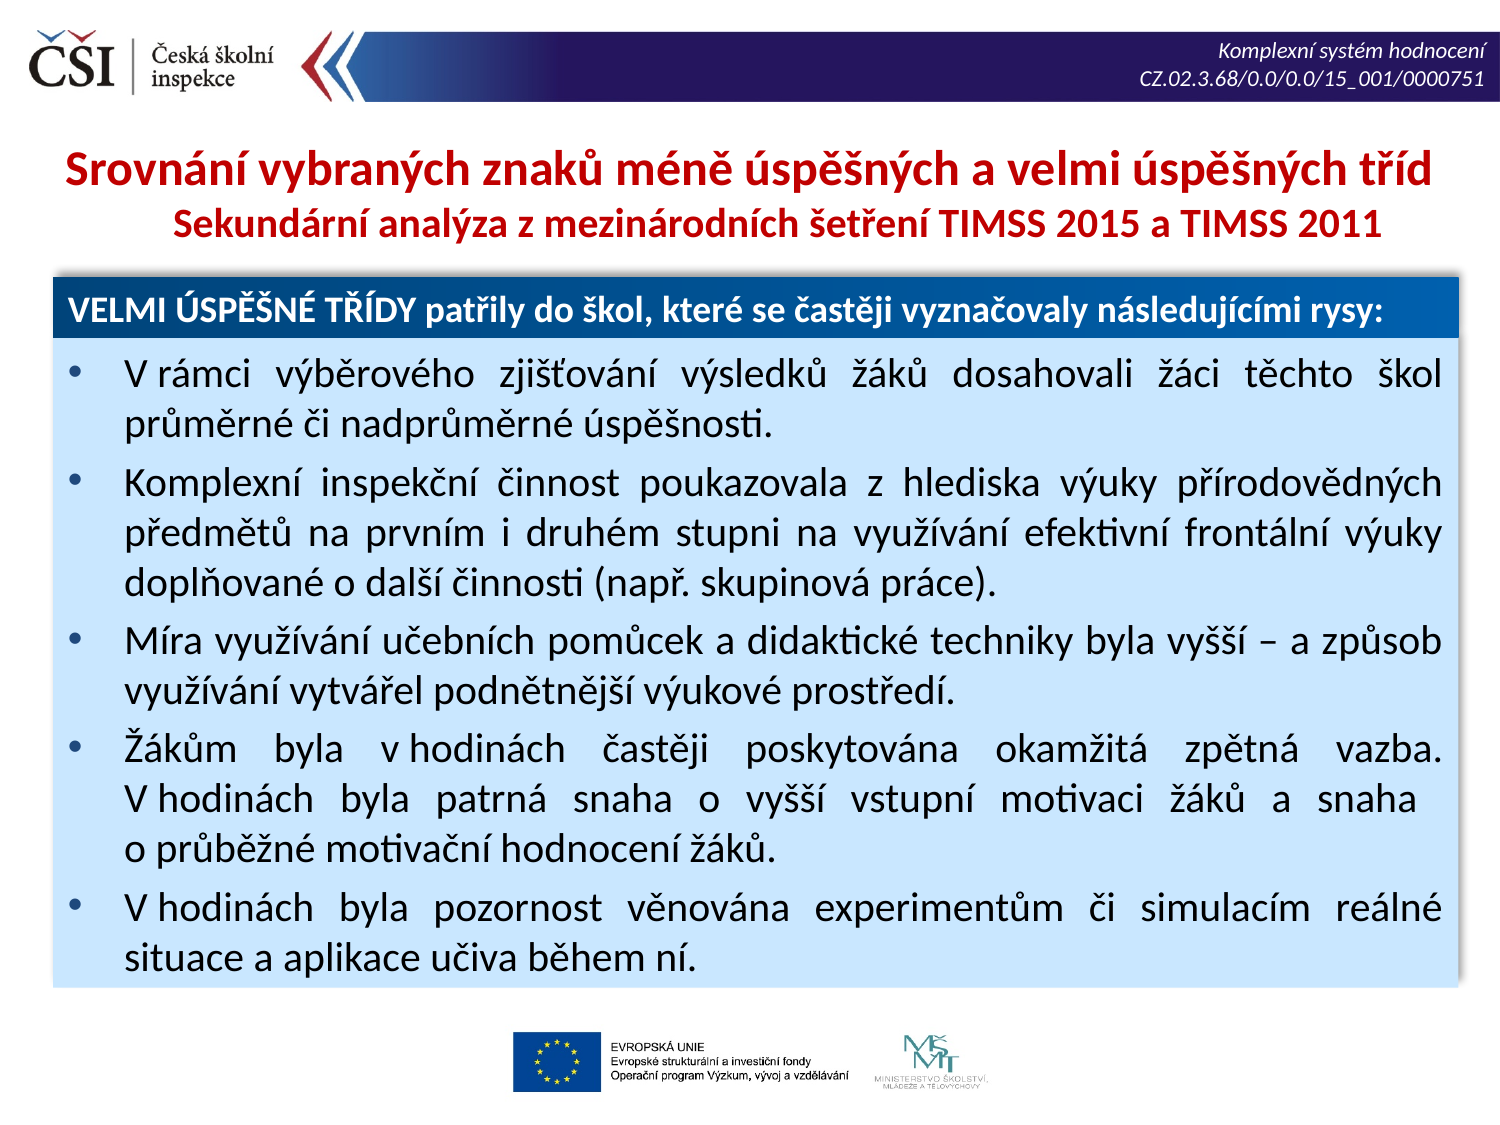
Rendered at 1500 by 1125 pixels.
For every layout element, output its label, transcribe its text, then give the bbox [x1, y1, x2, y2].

list Srovnání vybraných znaků méně úspěšných a velmi úspěšných tříd Sekundární analýza z mezinárodních šetření TIMSS 2015 a TIMSS 2011 [29, 113, 1471, 268]
text_box VELMI ÚSPĚŠNÉ TŘÍDY patřily do škol, které se častěji vyznačovaly následujícími rysy: [53, 277, 1459, 338]
list V rámci výběrového zjišťování výsledků žáků dosahovali žáci těchto škol průměrné či nadprůměrné úspěšnosti. Komplexní inspekční činnost poukazovala z hlediska výuky přírodovědných předmětů na prvním i druhém stupni na využívání efektivní frontální výuky doplňované o další činnosti (např. skupinová práce). Míra využívání učebních pomůcek a didaktické techniky byla vyšší – a způsob využívání vytvářel podnětnější výukové prostředí. Žákům byla v hodinách častěji poskytována okamžitá zpětná vazba. V hodinách byla patrná snaha o vyšší vstupní motivaci žáků a snaha o průběžné motivační hodnocení žáků. V hodinách byla pozornost věnována experimentům či simulacím reálné situace a aplikace učiva během ní. [53, 338, 1459, 988]
picture [483, 1002, 1017, 1121]
picture [29, 30, 1500, 102]
